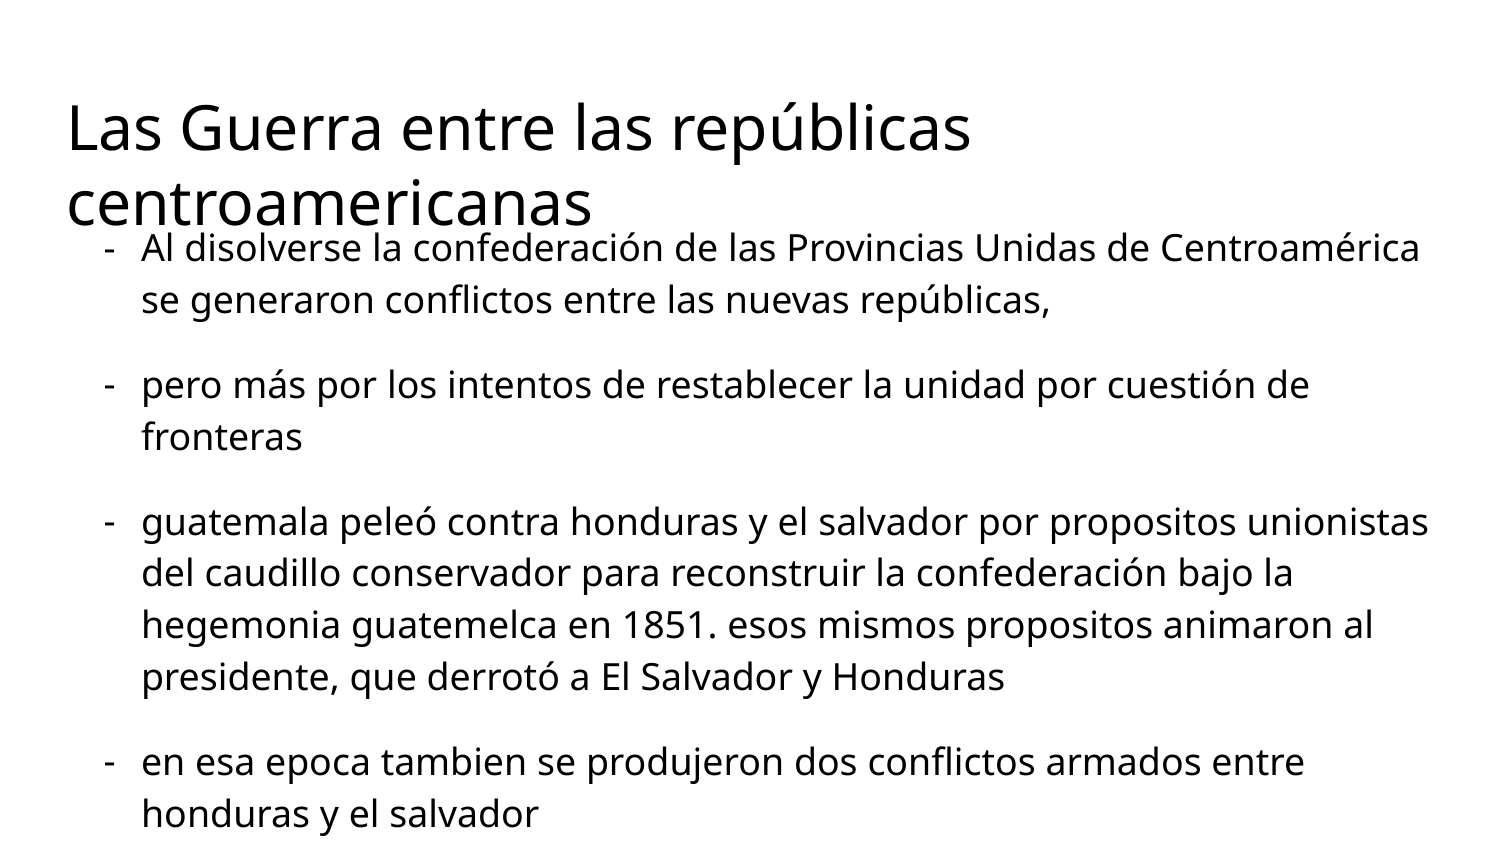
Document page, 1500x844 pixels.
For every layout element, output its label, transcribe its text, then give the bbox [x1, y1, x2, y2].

title Las Guerra entre las repúblicas centroamericanas [51, 72, 1449, 167]
list Al disolverse la confederación de las Provincias Unidas de Centroamérica se generaron conflictos entre las nuevas repúblicas, pero más por los intentos de restablecer la unidad por cuestión de fronteras guatemala peleó contra honduras y el salvador por propositos unionistas del caudillo conservador para reconstruir la confederación bajo la hegemonia guatemelca en 1851. esos mismos propositos animaron al presidente, que derrotó a El Salvador y Honduras en esa epoca tambien se produjeron dos conflictos armados entre honduras y el salvador [51, 202, 1449, 750]
